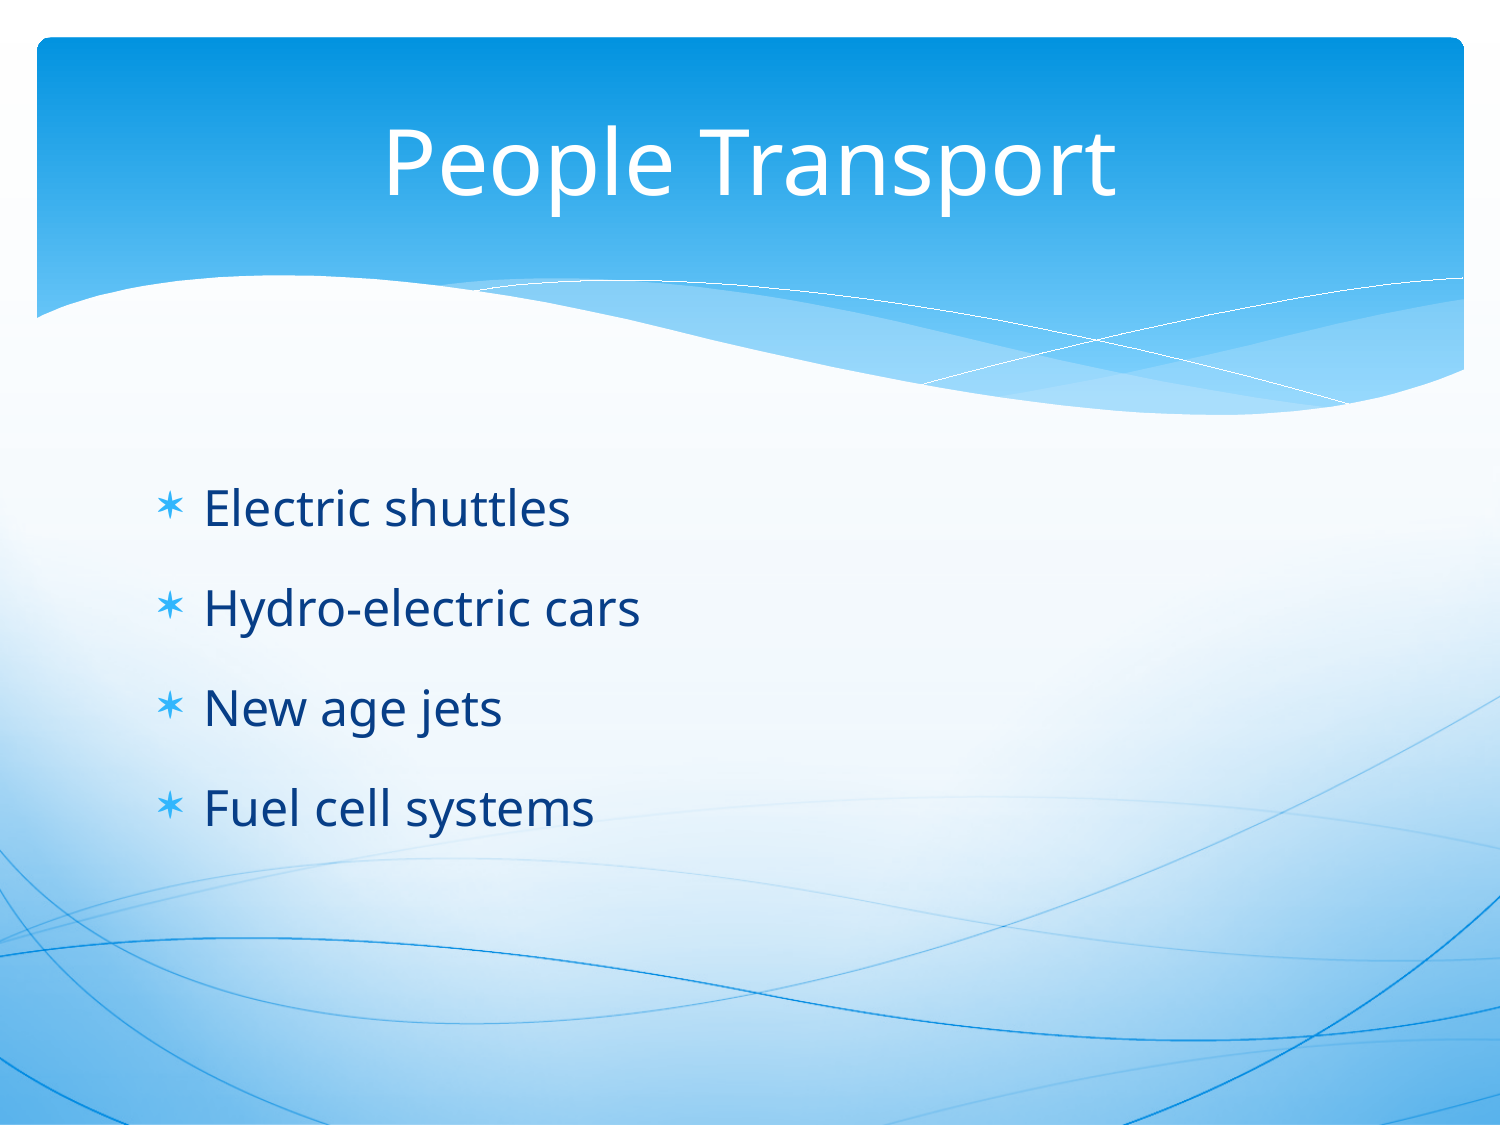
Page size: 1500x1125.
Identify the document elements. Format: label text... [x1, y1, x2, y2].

title People Transport [75, 55, 1425, 261]
list Electric shuttles Hydro-electric cars New age jets Fuel cell systems [143, 438, 1359, 1005]
